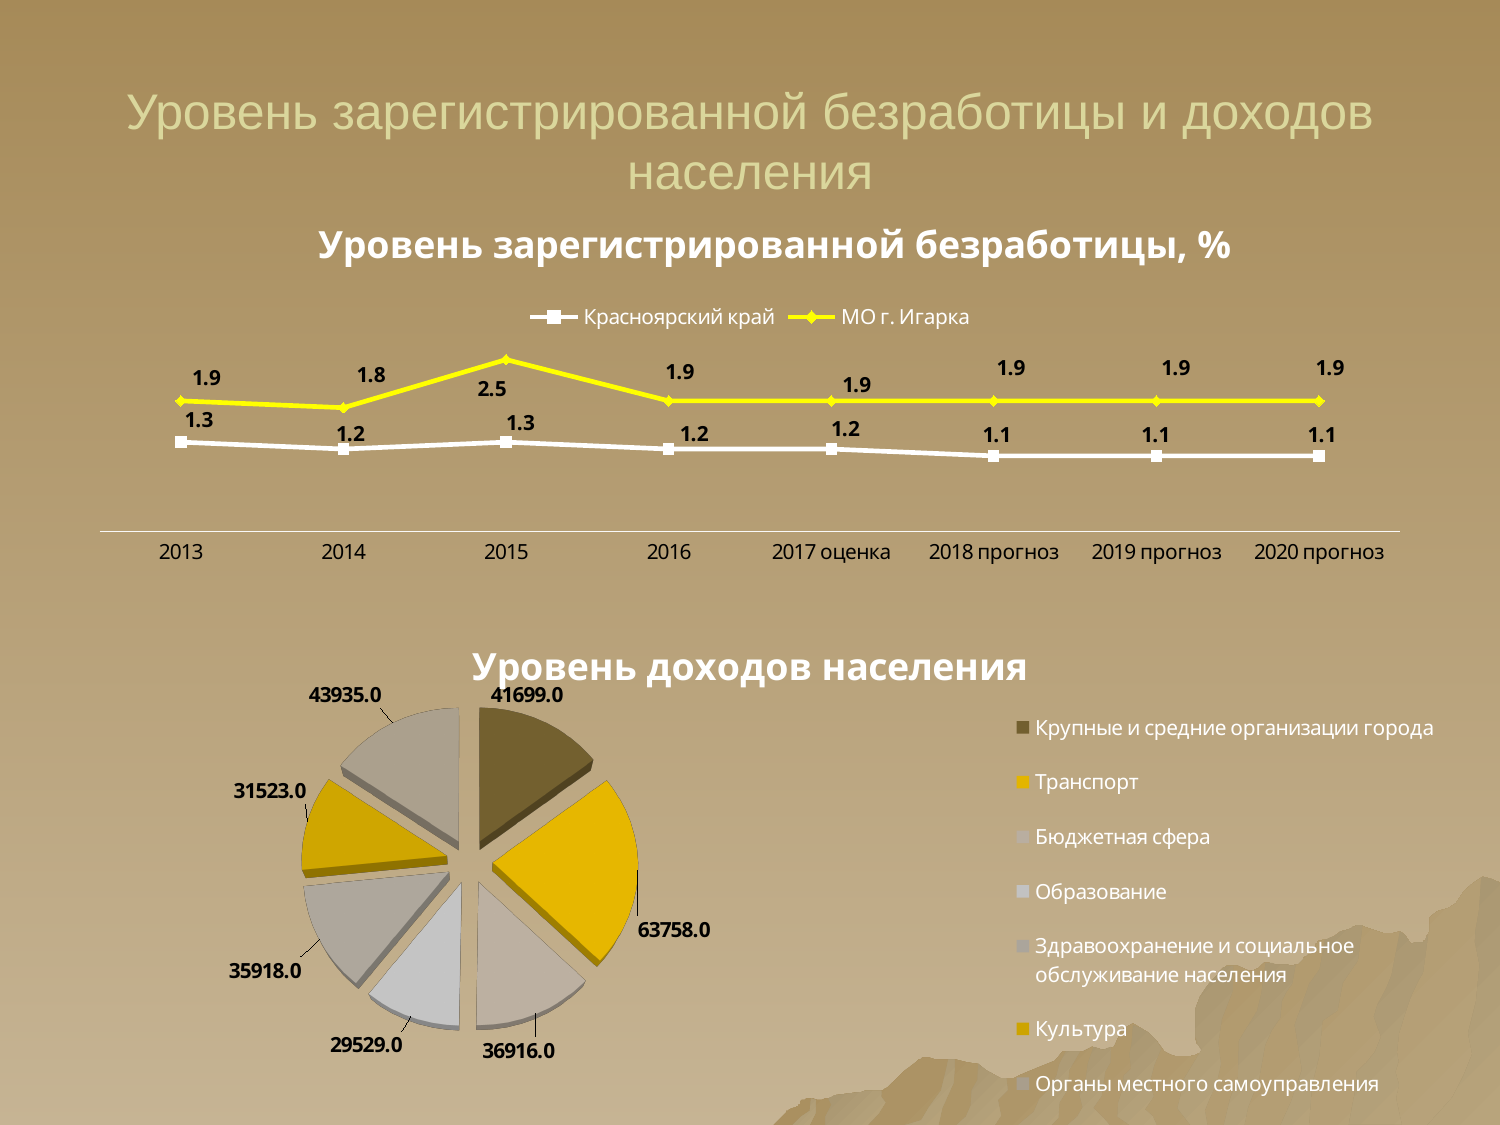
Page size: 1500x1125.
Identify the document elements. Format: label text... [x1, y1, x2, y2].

chart [0, 609, 1500, 1125]
chart [76, 196, 1424, 575]
title Уровень зарегистрированной безработицы и доходов населения [74, 45, 1426, 199]
